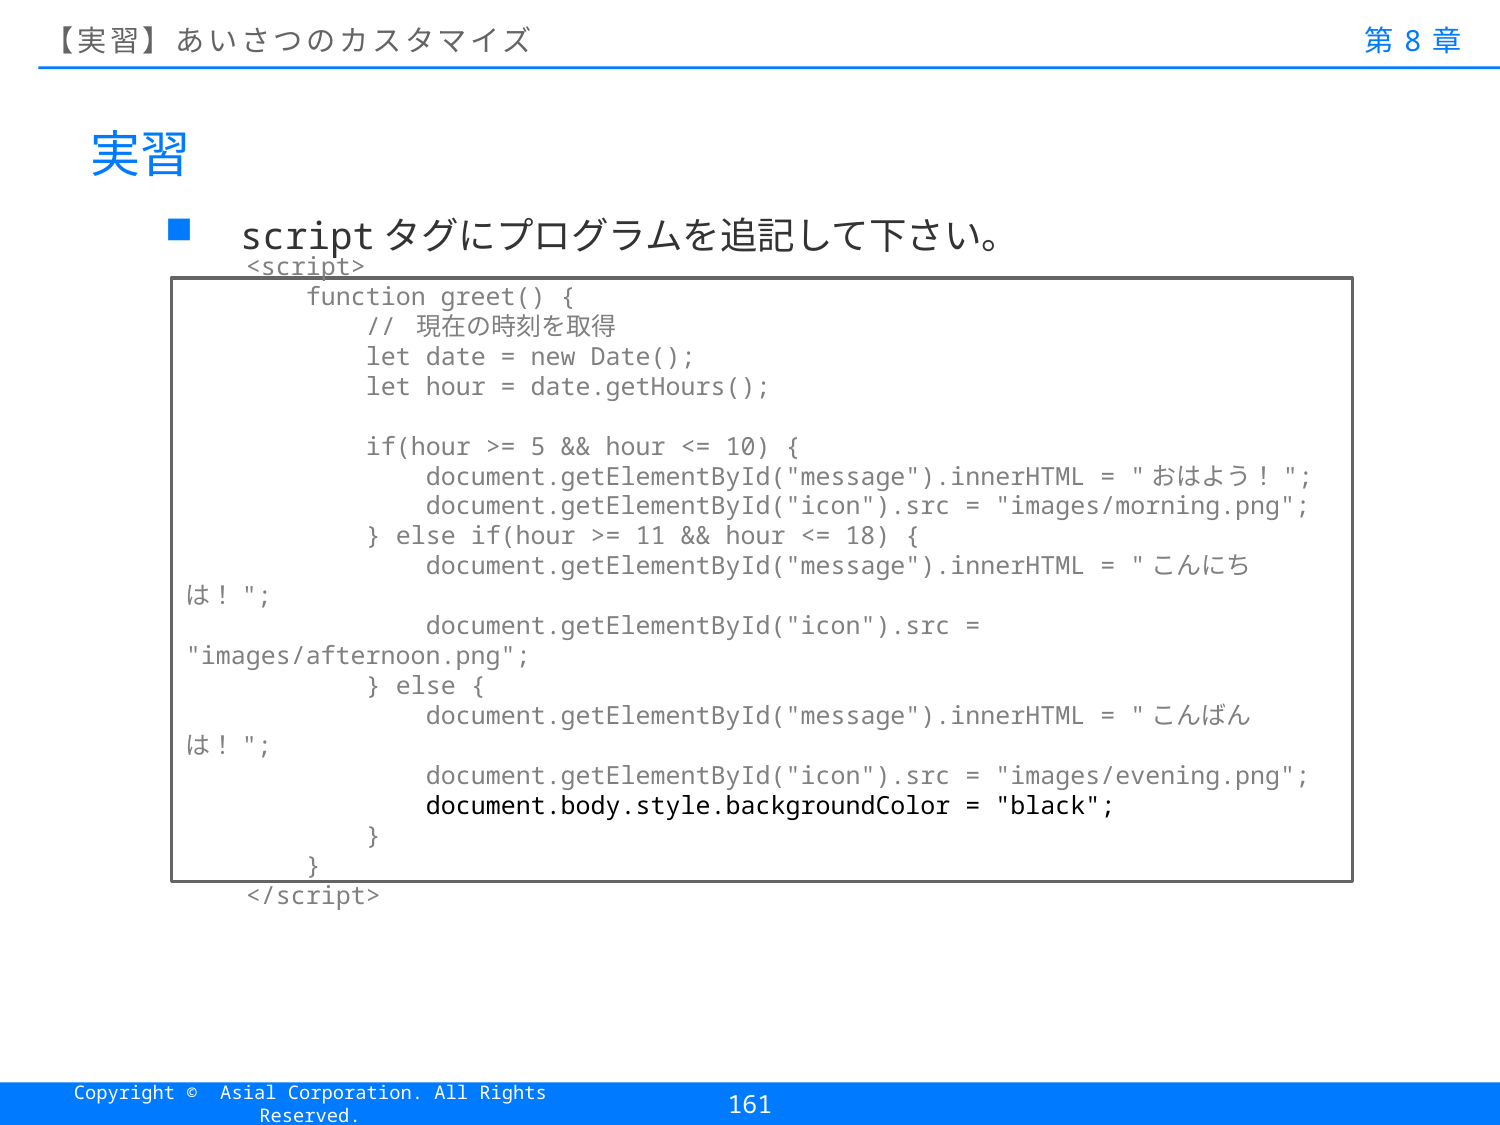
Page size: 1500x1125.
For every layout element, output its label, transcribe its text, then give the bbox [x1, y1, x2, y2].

text_box <script> function greet() { // 現在の時刻を取得 let date = new Date(); let hour = date.getHours(); if(hour >= 5 && hour <= 10) { document.getElementById("message").innerHTML = "おはよう！"; document.getElementById("icon").src = "images/morning.png"; } else if(hour >= 11 && hour <= 18) { document.getElementById("message").innerHTML = "こんにちは！"; document.getElementById("icon").src = "images/afternoon.png"; } else { document.getElementById("message").innerHTML = "こんばんは！"; document.getElementById("icon").src = "images/evening.png"; document.body.style.backgroundColor = "black"; } } </script> [169, 276, 1354, 883]
list 第8章 [702, 7, 1477, 72]
slide_number 161 [581, 1075, 919, 1125]
title 【実習】あいさつのカスタマイズ [29, 7, 702, 72]
list 実習 scriptタグにプログラムを追記して下さい。 [75, 84, 1425, 646]
